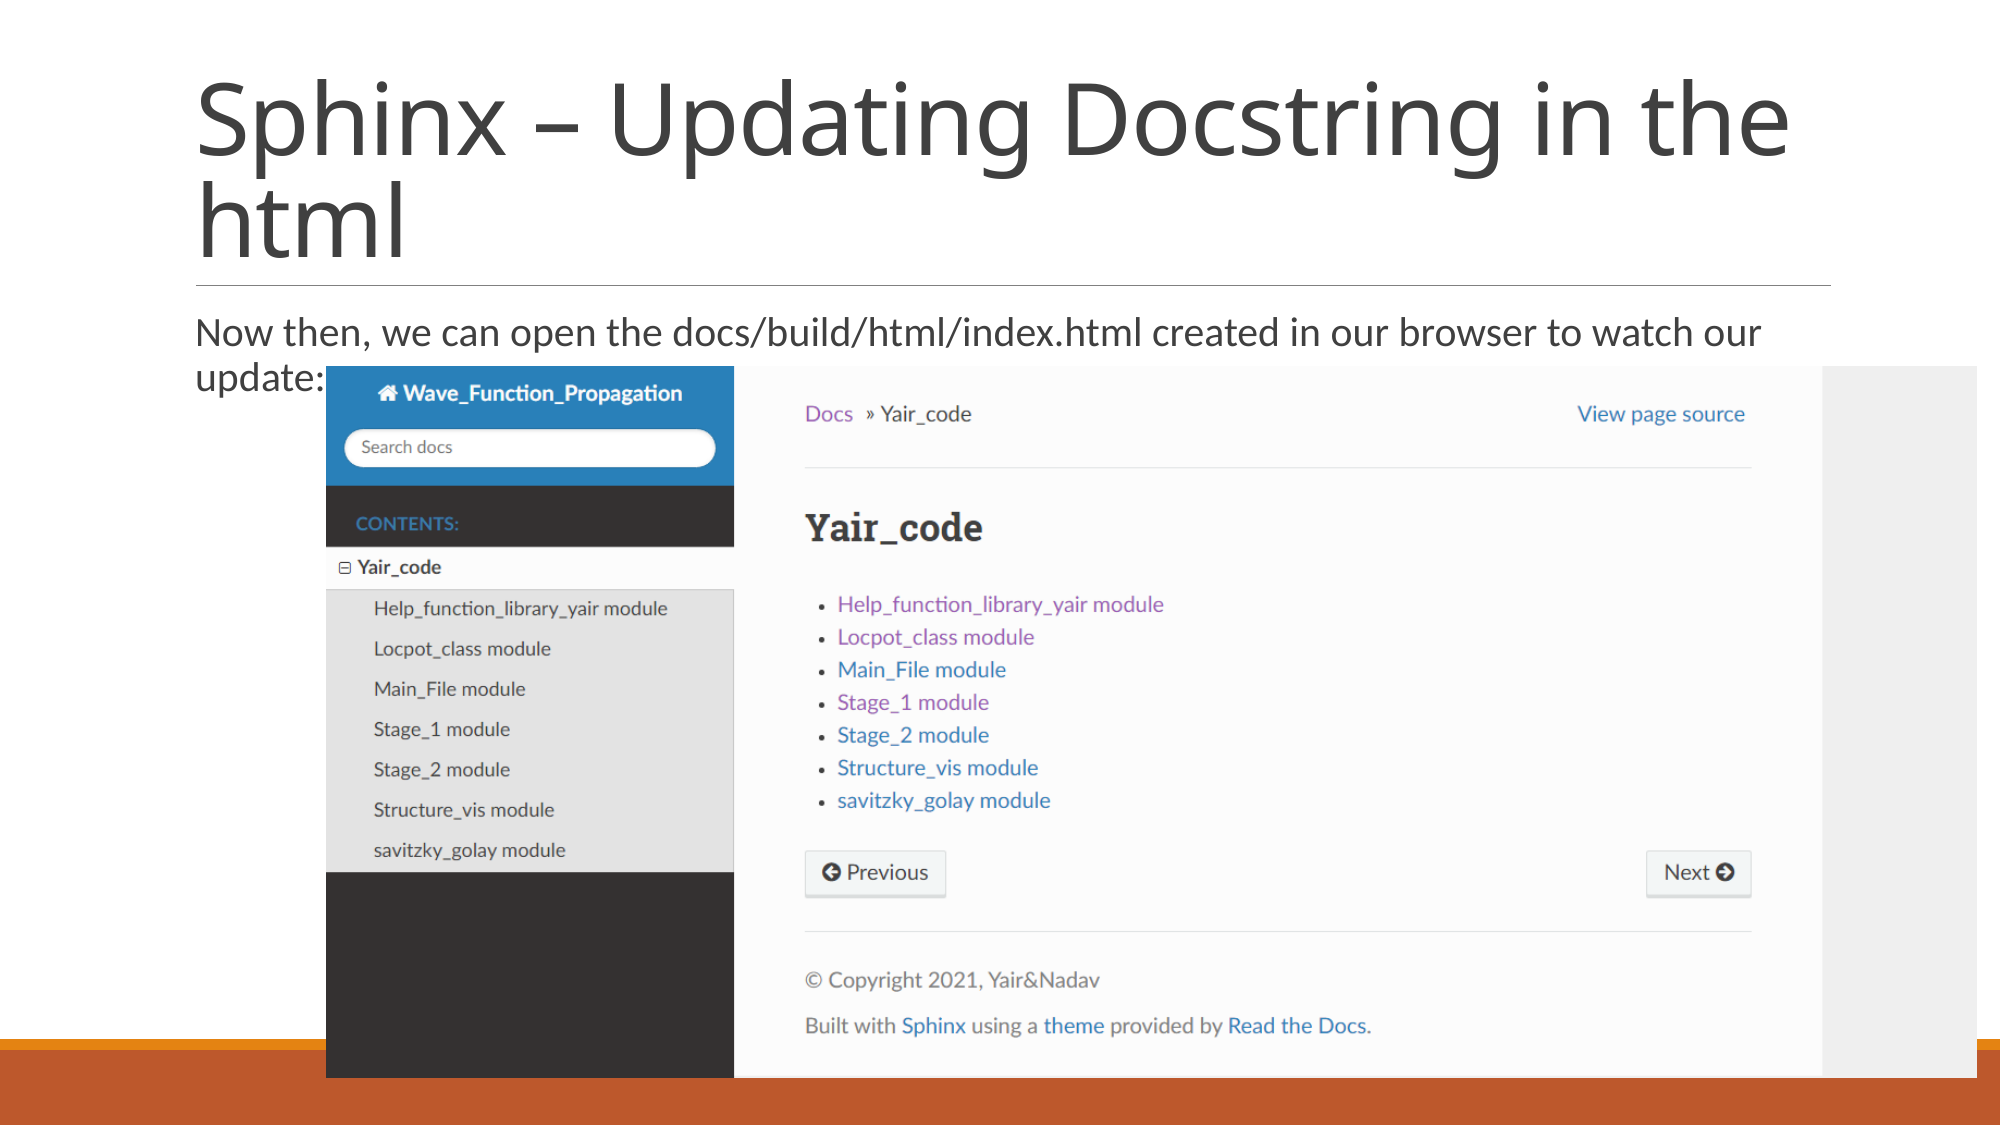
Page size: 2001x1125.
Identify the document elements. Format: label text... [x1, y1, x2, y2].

picture [326, 366, 1978, 1079]
list Now then, we can open the docs/build/html/index.html created in our browser to watch our update: [180, 302, 1830, 1035]
title Sphinx – Updating Docstring in the html [180, 47, 1830, 285]
